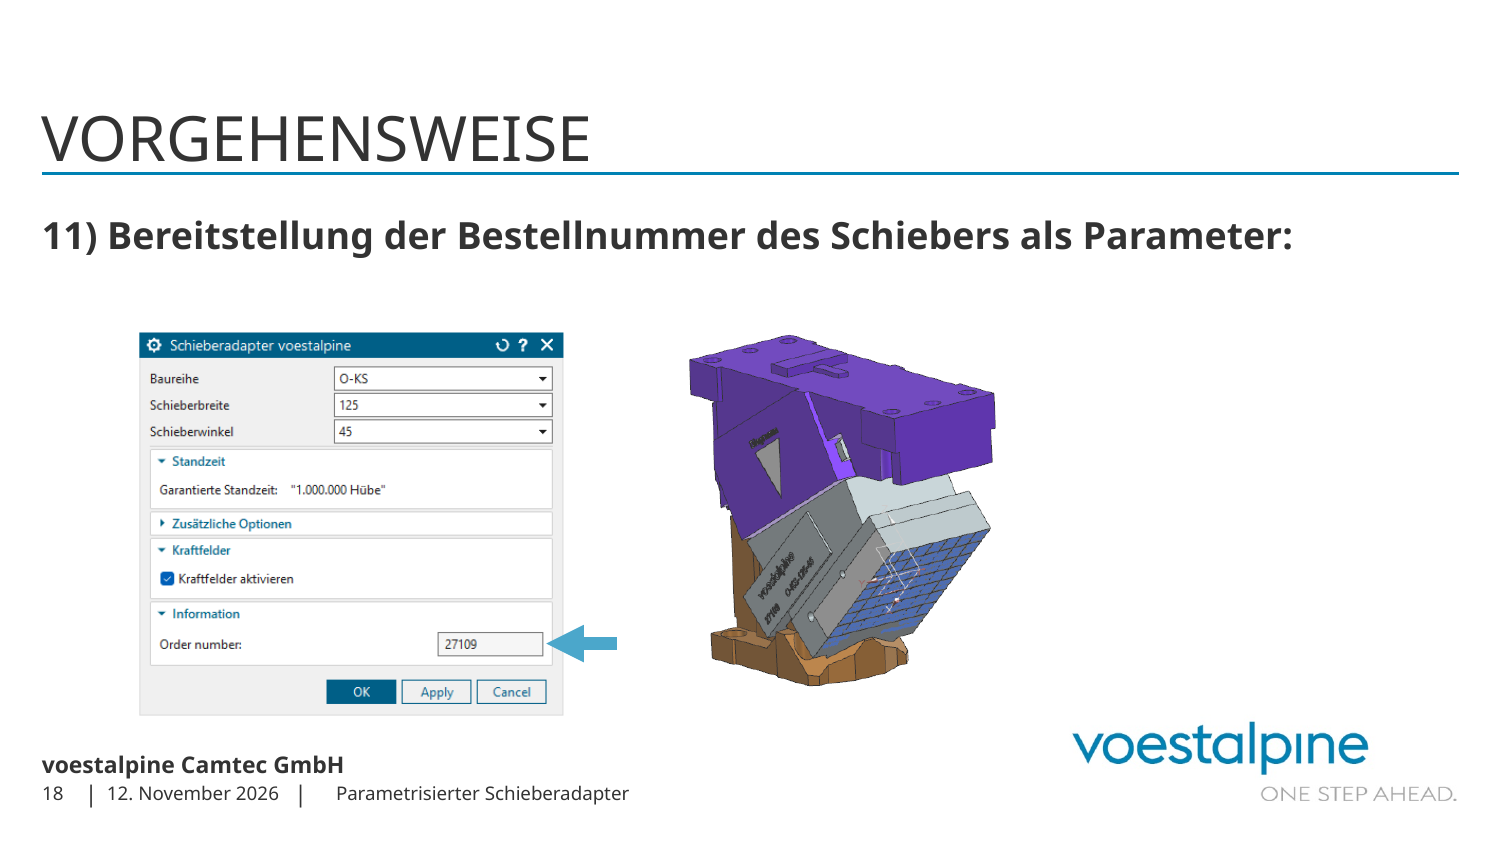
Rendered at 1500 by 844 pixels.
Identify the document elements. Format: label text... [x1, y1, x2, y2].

list 11) Bereitstellung der Bestellnummer des Schiebers als Parameter: [41, 209, 1459, 709]
title VORGEHENSWEISE [41, 28, 1459, 175]
slide_number 18 [41, 772, 89, 818]
picture [1052, 700, 1500, 844]
slide_number 11. März 2025 [89, 772, 297, 818]
footer Parametrisierter Schieberadapter [321, 772, 1005, 818]
picture [680, 325, 1005, 694]
picture [132, 322, 574, 722]
